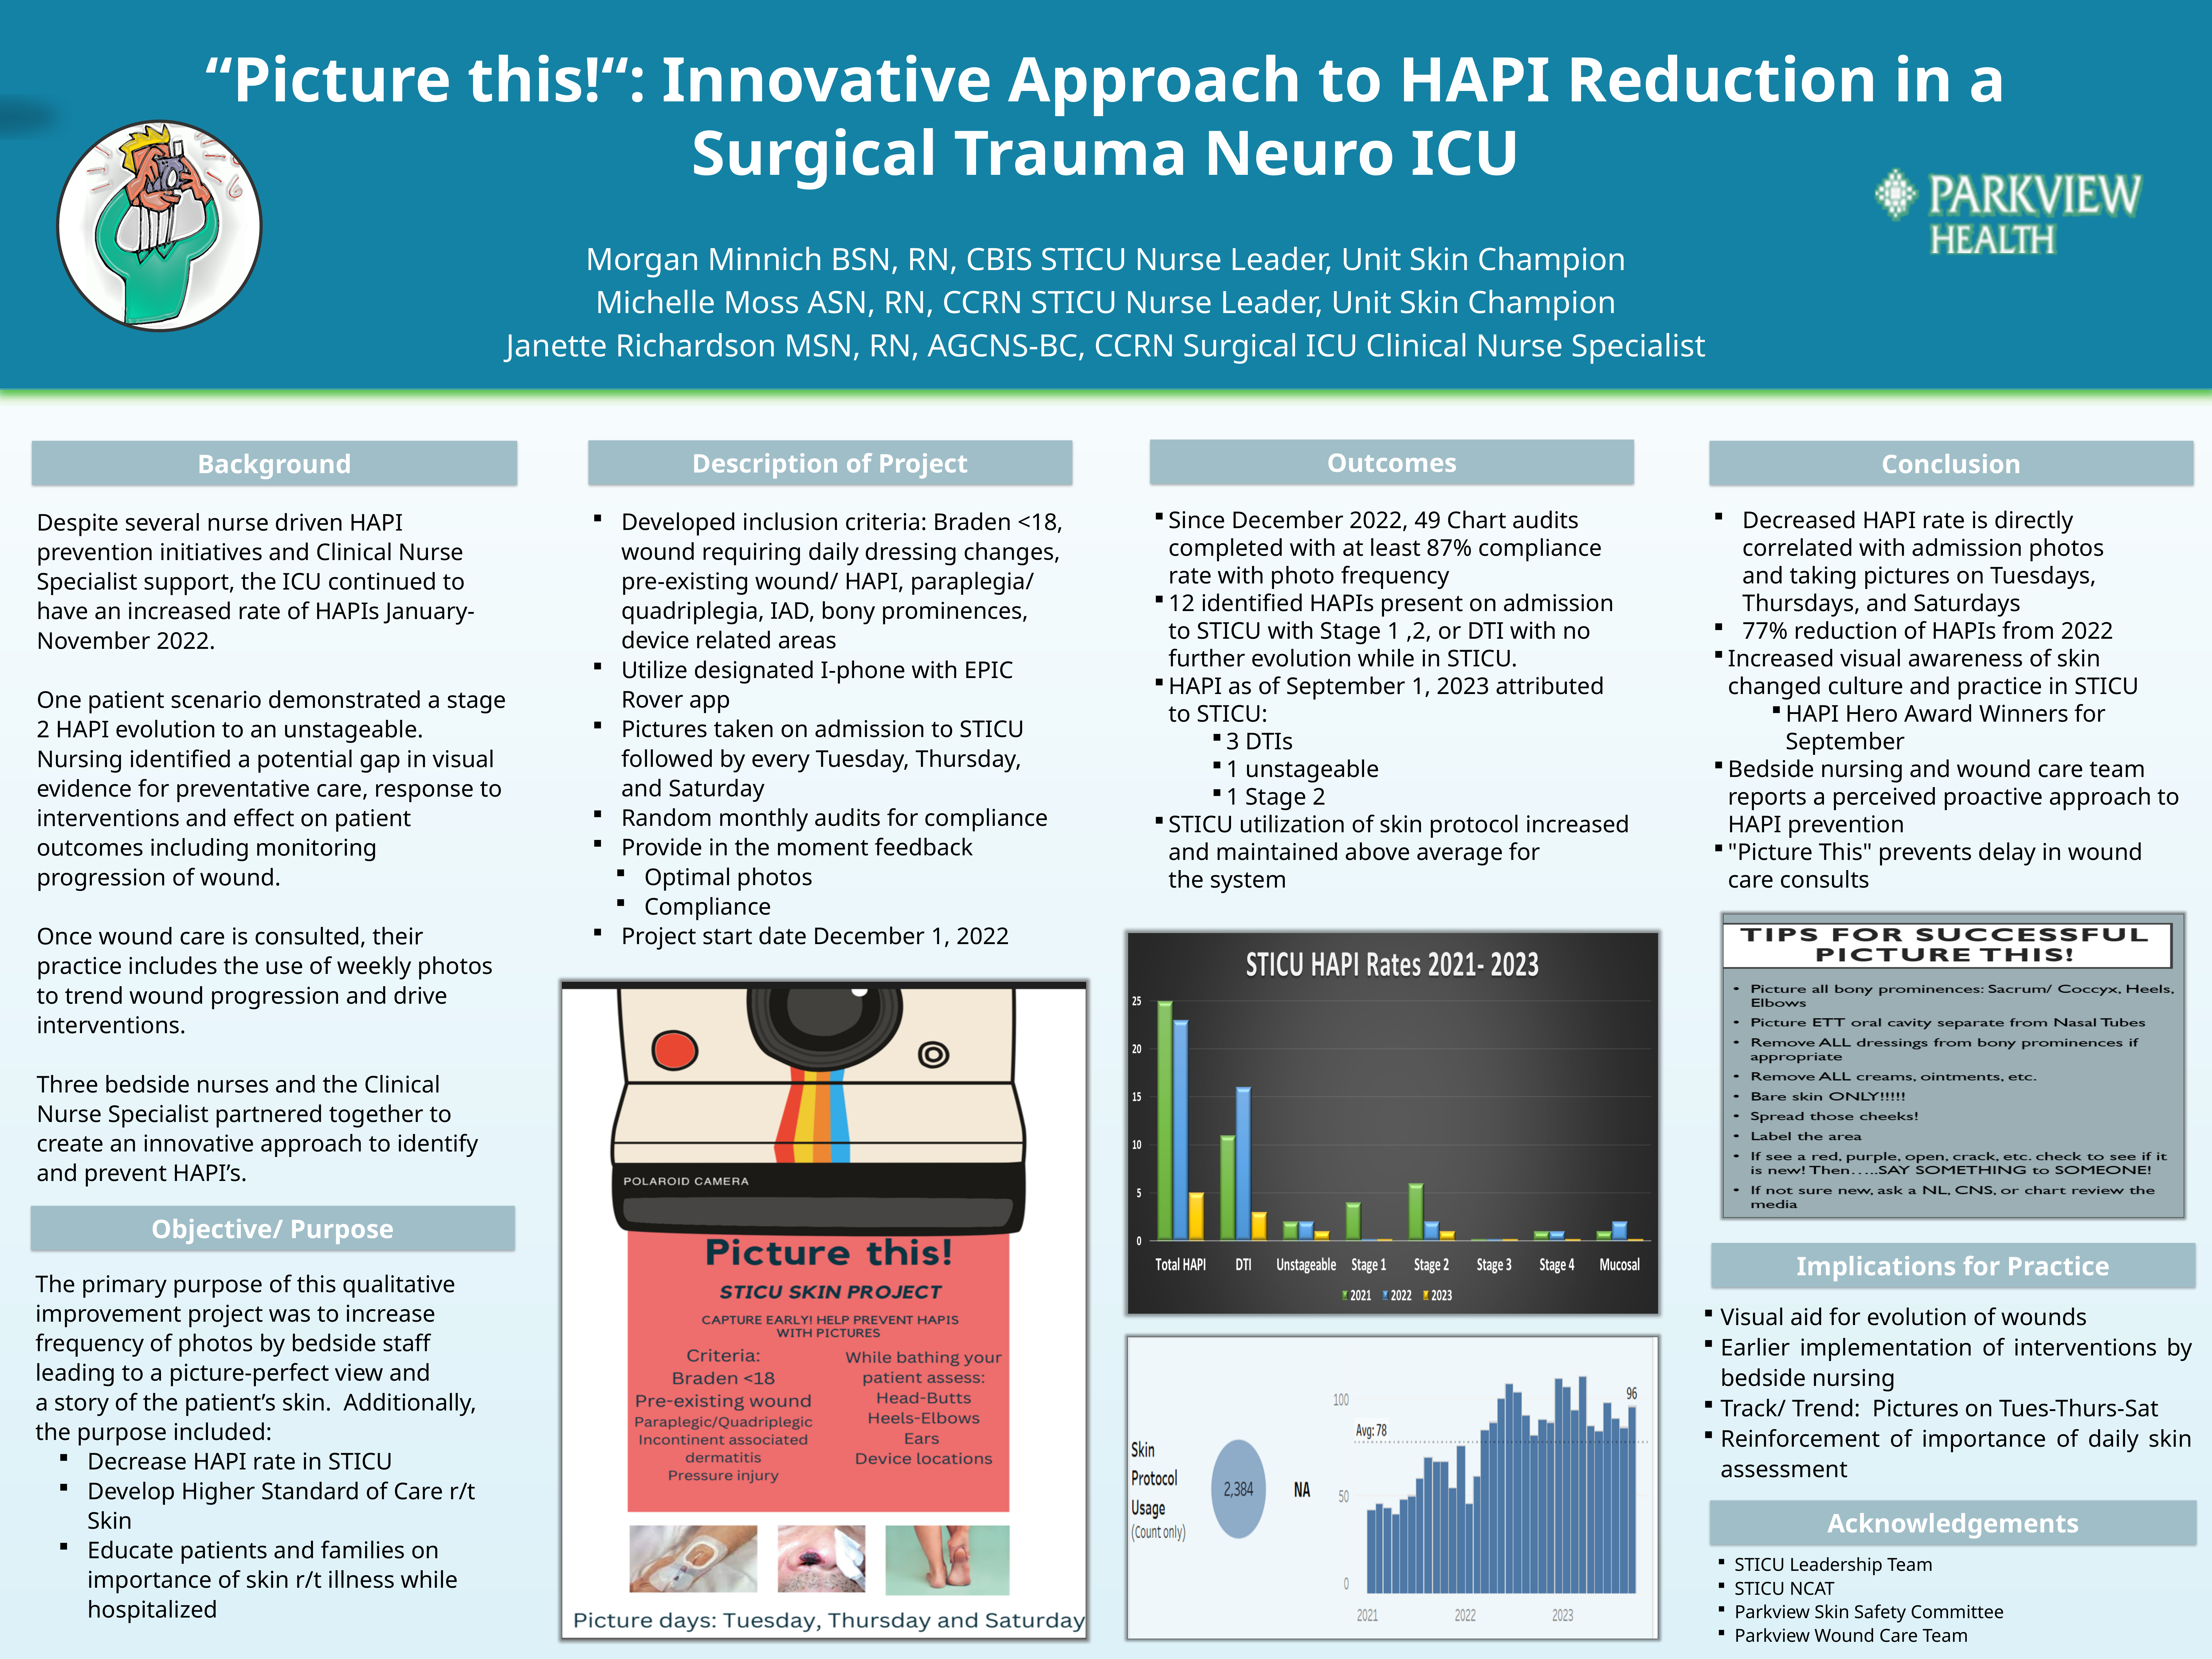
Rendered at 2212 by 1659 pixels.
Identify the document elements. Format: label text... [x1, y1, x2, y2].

picture [57, 121, 261, 331]
picture [562, 982, 1086, 1639]
text_box STICU Leadership Team STICU NCAT Parkview Skin Safety Committee Parkview Wound Care Team [1713, 1549, 2197, 1648]
picture [1853, 161, 2155, 271]
text_box Description of Project [588, 440, 1073, 484]
text_box Acknowledgements [1710, 1500, 2197, 1544]
text_box Visual aid for evolution of wounds Earlier implementation of interventions by bedside nursing Track/ Trend: Pictures on Tues-Thurs-Sat Reinforcement of importance of daily skin assessment [1699, 1297, 2197, 1484]
text_box Objective/ Purpose [31, 1206, 515, 1250]
text_box Outcomes [1150, 439, 1634, 484]
text_box Decreased HAPI rate is directly correlated with admission photos and taking pictures on Tuesdays, Thursdays, and Saturdays 77% reduction of HAPIs from 2022 Increased visual awareness of skin changed culture and practice in STICU HAPI Hero Award Winners for September Bedside nursing and wound care team reports a perceived proactive approach to HAPI prevention "Picture This" prevents delay in wound care consults [1709, 503, 2193, 895]
text_box The primary purpose of this qualitative improvement project was to increase frequency of photos by bedside staff leading to a picture-perfect view and a story of the patient’s skin. Additionally, the purpose included: Decrease HAPI rate in STICU Develop Higher Standard of Care r/t Skin Educate patients and families on importance of skin r/t illness while hospitalized [31, 1265, 515, 1625]
text_box Morgan Minnich BSN, RN, CBIS STICU Nurse Leader, Unit Skin Champion Michelle Moss ASN, RN, CCRN STICU Nurse Leader, Unit Skin Champion Janette Richardson MSN, RN, AGCNS-BC, CCRN Surgical ICU Clinical Nurse Specialist [180, 240, 2032, 363]
text_box Developed inclusion criteria: Braden <18, wound requiring daily dressing changes, pre-existing wound/ HAPI, paraplegia/ quadriplegia, IAD, bony prominences, device related areas Utilize designated I-phone with EPIC Rover app Pictures taken on admission to STICU followed by every Tuesday, Thursday, and Saturday Random monthly audits for compliance Provide in the moment feedback Optimal photos Compliance Project start date December 1, 2022 [588, 503, 1072, 951]
text_box Implications for Practice [1712, 1243, 2196, 1287]
text_box “Picture this!“: Innovative Approach to HAPI Reduction in a Surgical Trauma Neuro ICU​ [159, 40, 2053, 220]
picture [1128, 933, 1658, 1314]
text_box Conclusion [1709, 441, 2194, 485]
text_box Background [32, 441, 517, 485]
picture [1723, 914, 2184, 1218]
text_box Since December 2022, 49 Chart audits completed with at least 87% compliance rate with photo frequency 12 identified HAPIs present on admission to STICU with Stage 1 ,2, or DTI with no further evolution while in STICU. HAPI as of September 1, 2023 attributed to STICU: 3 DTIs 1 unstageable 1 Stage 2 STICU utilization of skin protocol increased and maintained above average for the system [1149, 503, 1635, 895]
text_box Despite several nurse driven HAPI prevention initiatives and Clinical Nurse Specialist support, the ICU continued to have an increased rate of HAPIs January- November 2022. One patient scenario demonstrated a stage 2 HAPI evolution to an unstageable. Nursing identified a potential gap in visual evidence for preventative care, response to interventions and effect on patient outcomes including monitoring progression of wound. Once wound care is consulted, their practice includes the use of weekly photos to trend wound progression and drive interventions. Three bedside nurses and the Clinical Nurse Specialist partnered together to create an innovative approach to identify and prevent HAPI’s. [32, 503, 516, 1188]
picture [1128, 1337, 1658, 1639]
text_box [6, 6, 2212, 388]
